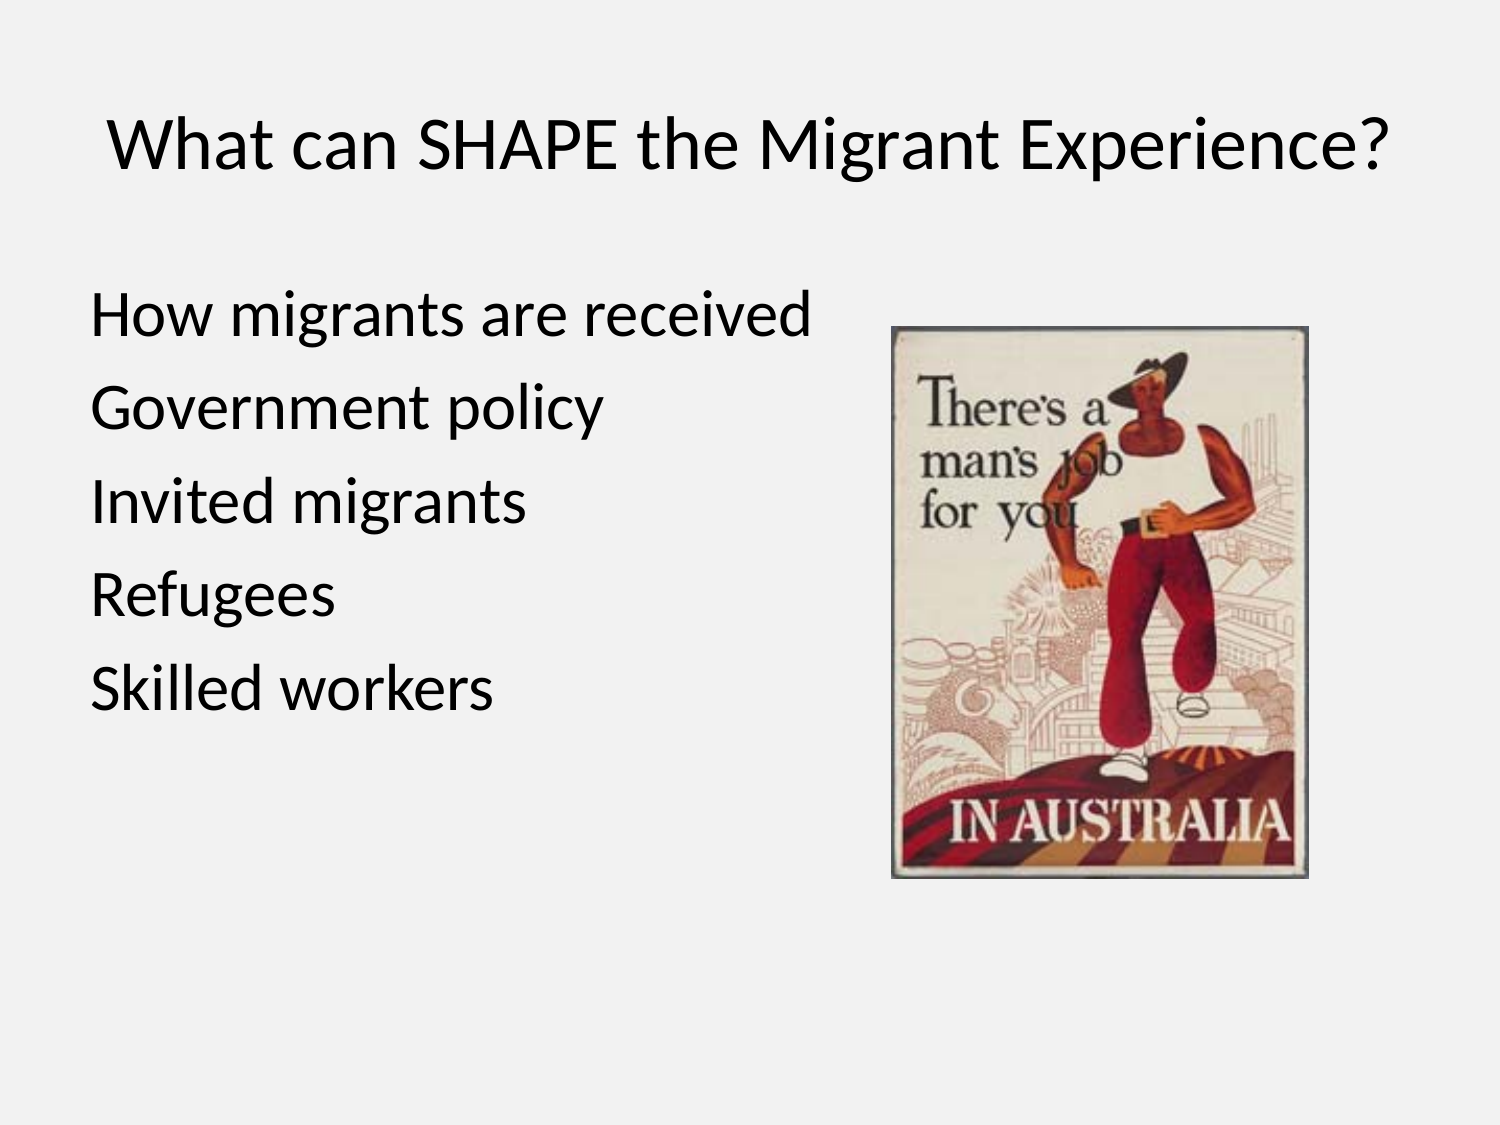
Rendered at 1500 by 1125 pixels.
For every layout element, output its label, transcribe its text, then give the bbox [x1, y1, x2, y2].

picture [891, 326, 1309, 879]
title What can SHAPE the Migrant Experience? [75, 45, 1425, 233]
list How migrants are received Government policy Invited migrants Refugees Skilled workers [75, 262, 1425, 1005]
